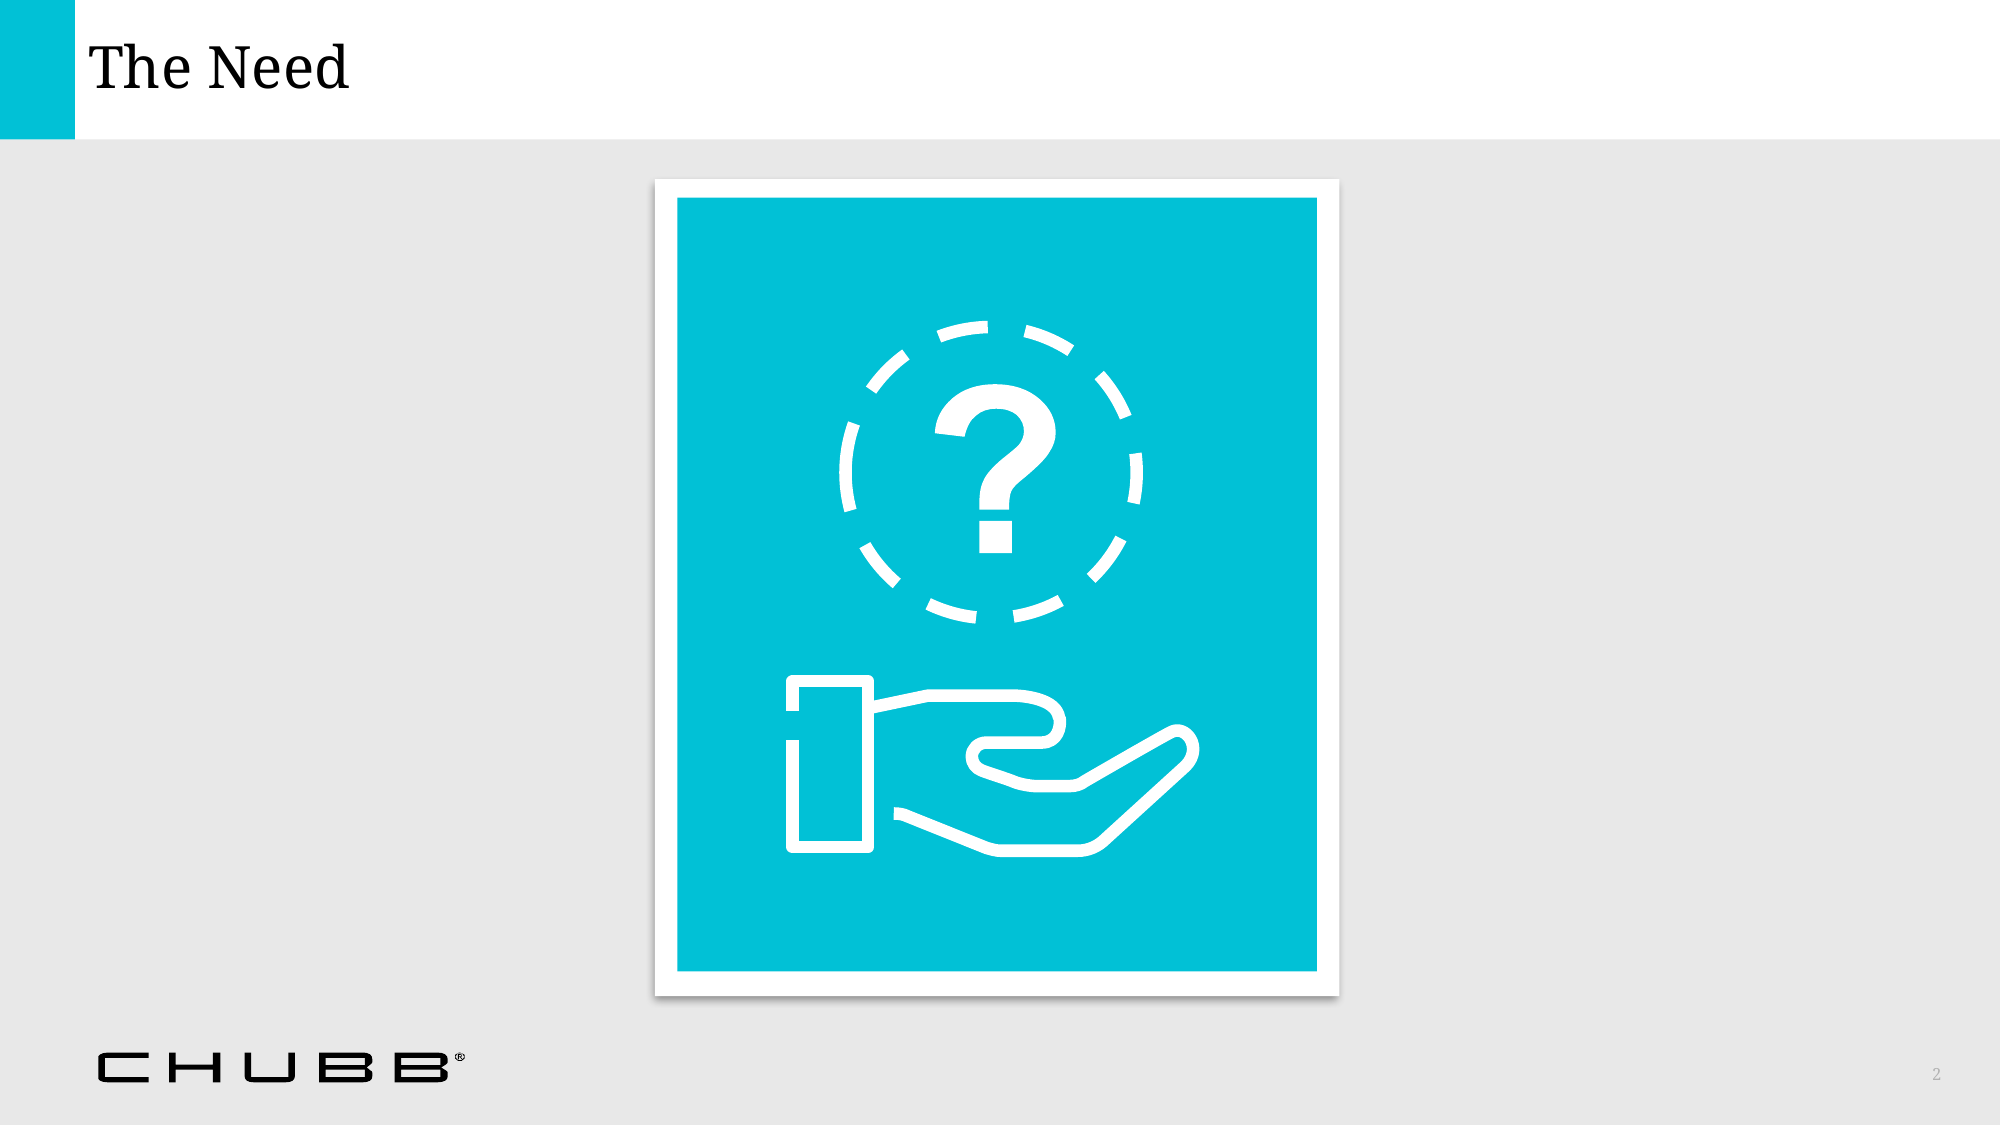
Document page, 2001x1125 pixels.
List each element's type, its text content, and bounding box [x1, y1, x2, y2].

title The Need [73, 14, 1863, 126]
slide_number 2 [1849, 1033, 1957, 1094]
text_box [654, 179, 1340, 997]
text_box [792, 681, 1204, 851]
text_box [844, 325, 1138, 620]
text_box [676, 197, 1318, 972]
